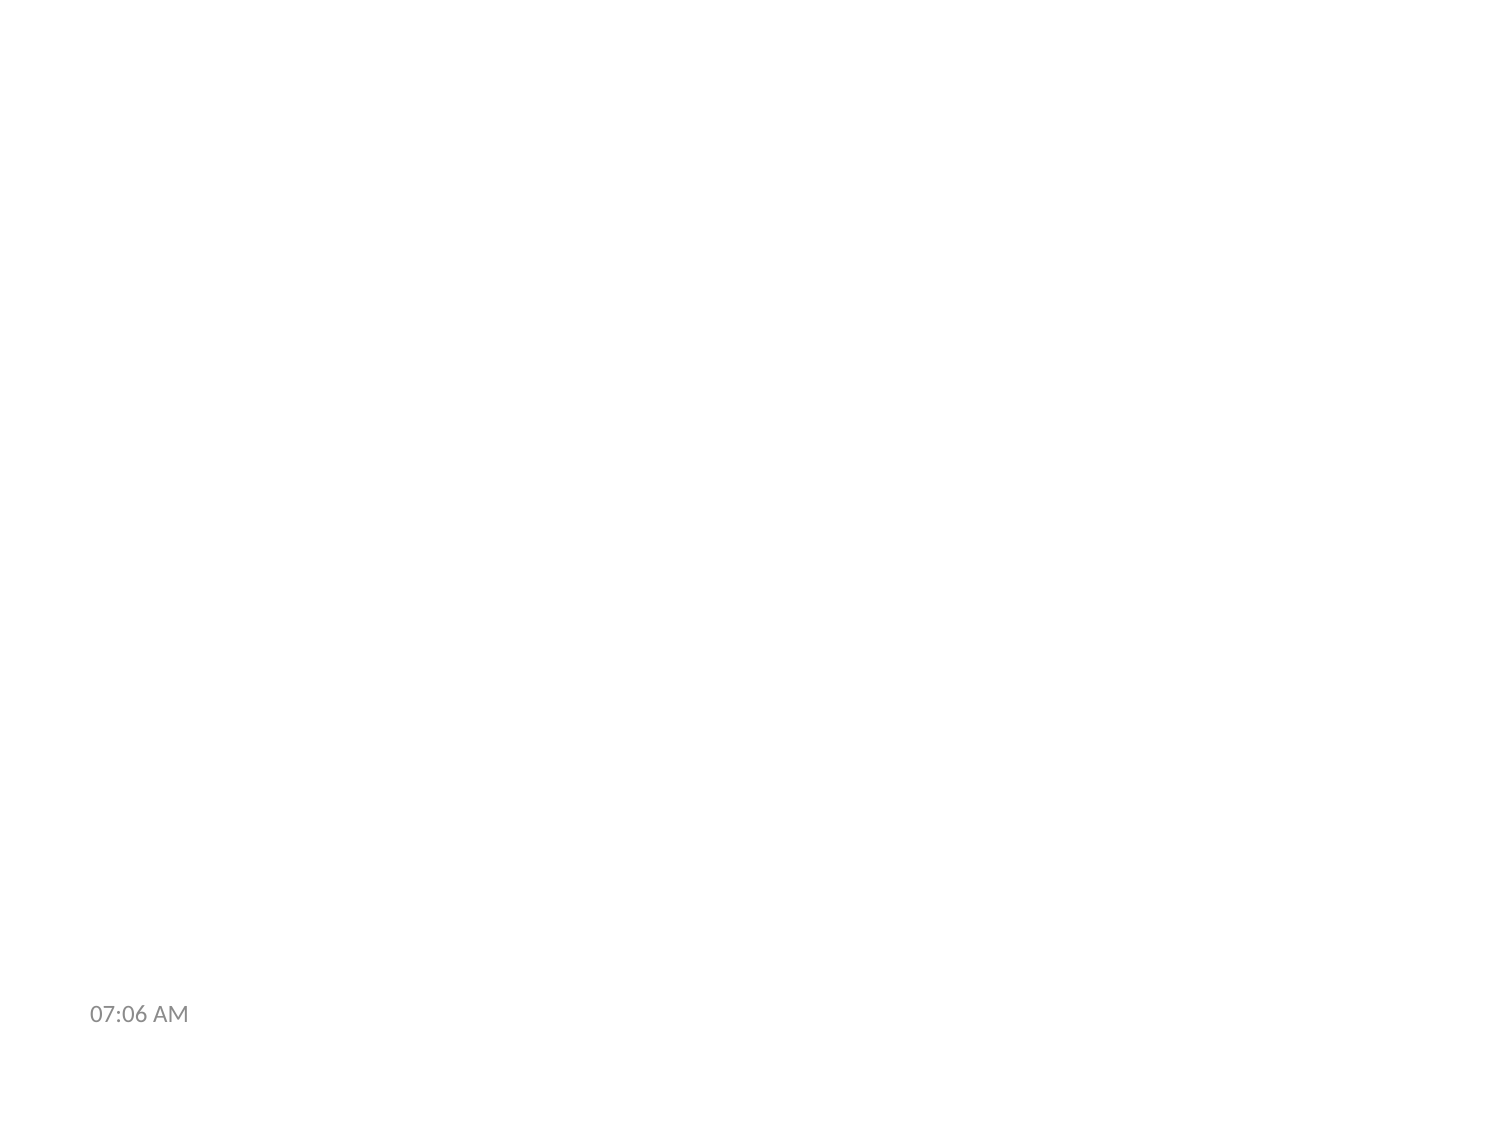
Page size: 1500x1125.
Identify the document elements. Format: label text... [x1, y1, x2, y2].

text_box 3:35 PM [75, 982, 425, 1043]
